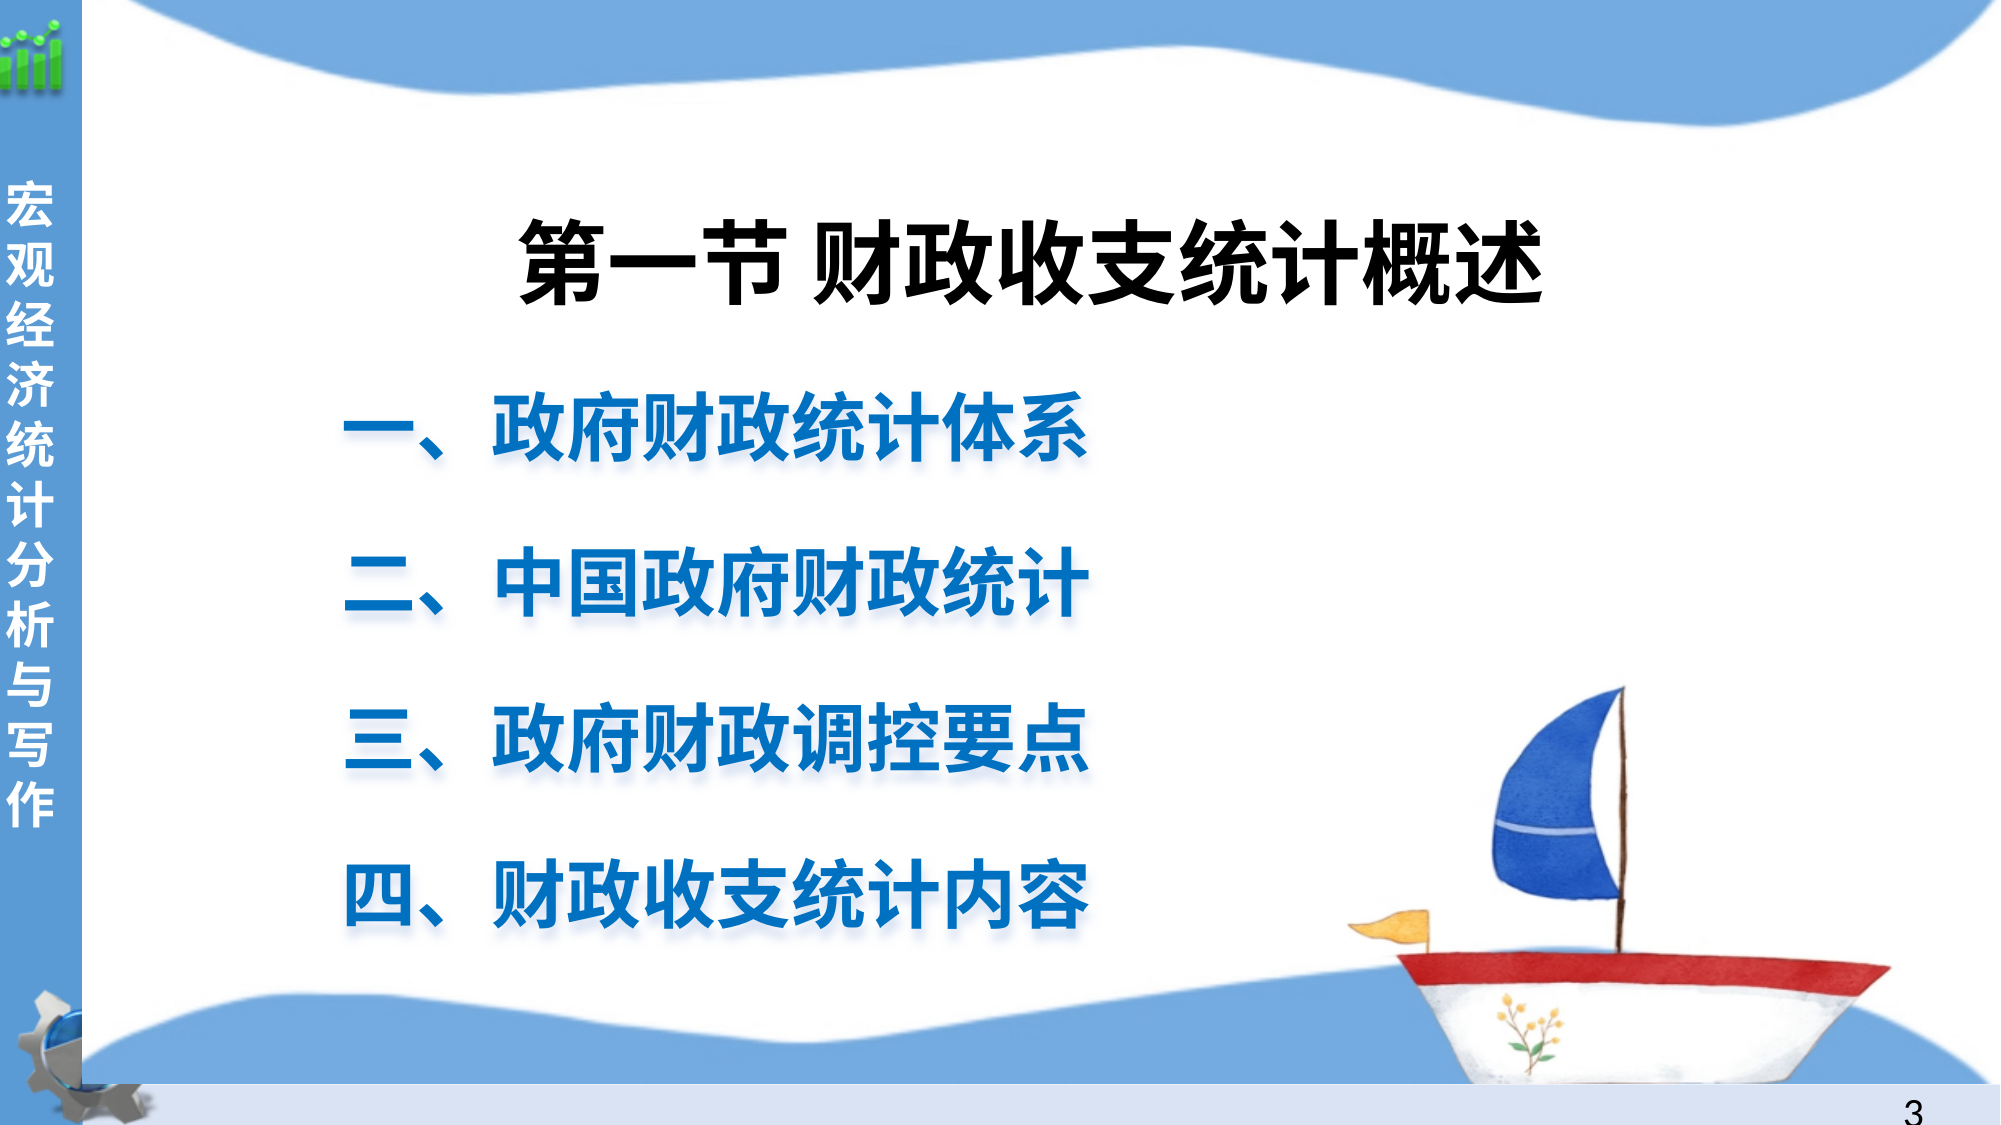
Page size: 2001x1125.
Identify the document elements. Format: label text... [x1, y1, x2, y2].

slide_number 2 [1786, 1085, 1940, 1125]
picture [0, 0, 2001, 1125]
